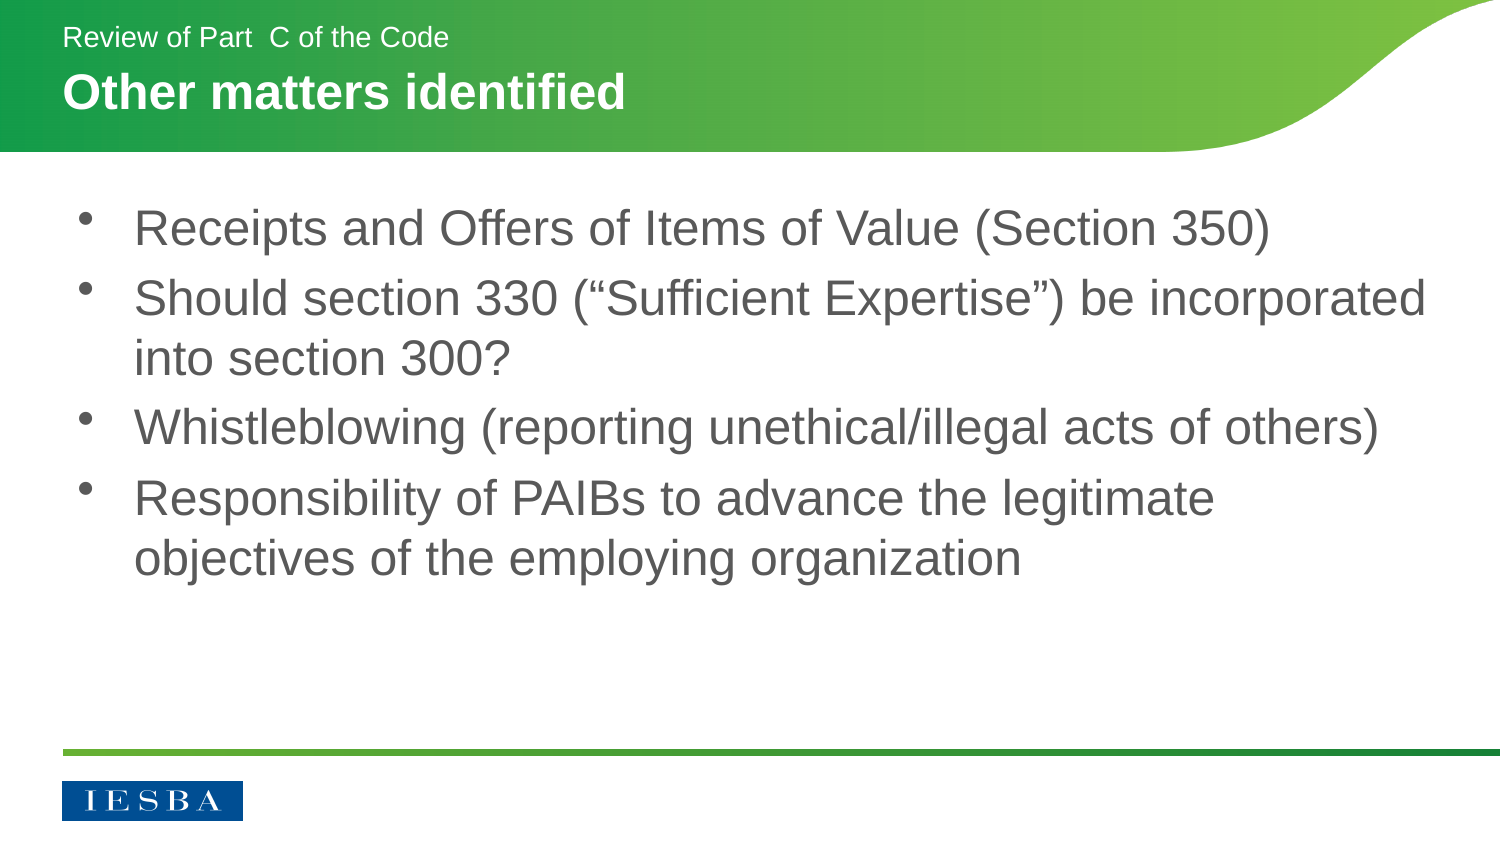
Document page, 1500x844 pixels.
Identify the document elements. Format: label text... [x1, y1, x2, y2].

subtitle Review of Part C of the Code [62, 18, 500, 47]
title Other matters identified [62, 56, 1300, 122]
list Receipts and Offers of Items of Value (Section 350) Should section 330 (“Sufficient Expertise”) be incorporated into section 300? Whistleblowing (reporting unethical/illegal acts of others) Responsibility of PAIBs to advance the legitimate objectives of the employing organization [62, 187, 1450, 694]
picture [62, 781, 243, 821]
picture [0, 0, 1497, 152]
